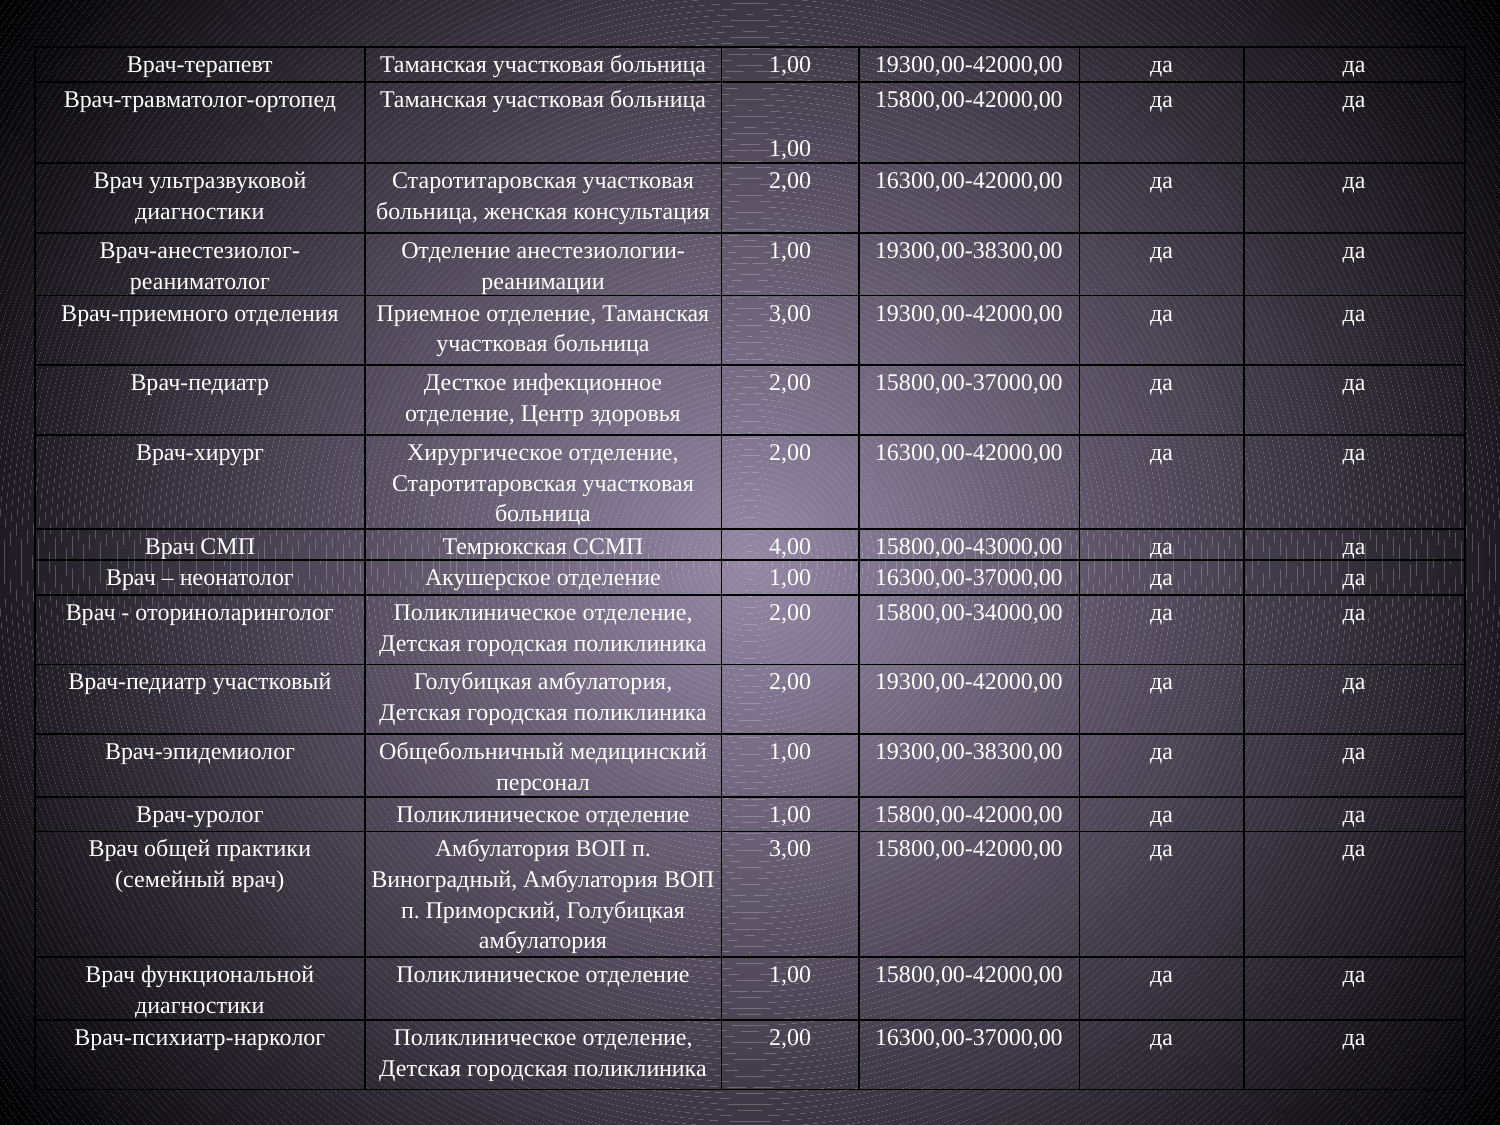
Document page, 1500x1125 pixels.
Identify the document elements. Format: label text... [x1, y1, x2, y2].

table_cell 16300,00-42000,00 [860, 436, 1079, 528]
table_cell да [1080, 366, 1243, 434]
table_cell 15800,00-42000,00 [860, 798, 1079, 831]
table_cell 1,00 [722, 234, 858, 295]
table_cell 16300,00-37000,00 [860, 561, 1079, 594]
table_cell 19300,00-42000,00 [860, 665, 1079, 733]
table_cell да [1245, 561, 1464, 594]
table_header 19300,00-42000,00 [860, 48, 1079, 81]
table_cell Темрюкская ССМП [366, 530, 721, 559]
table_cell да [1080, 296, 1243, 364]
table_cell 15800,00-34000,00 [860, 596, 1079, 664]
table_cell 1,00 [722, 735, 858, 796]
table_cell да [1080, 83, 1243, 162]
table_cell Поликлиническое отделение [366, 798, 721, 831]
table_cell Врач-эпидемиолог [36, 735, 364, 796]
table_cell 3,00 [722, 296, 858, 364]
table_cell 15800,00-42000,00 [860, 832, 1079, 956]
table_cell да [1245, 530, 1464, 559]
table_cell Врач-педиатр участковый [36, 665, 364, 733]
table_cell да [1245, 958, 1464, 1019]
table_cell 4,00 [722, 530, 858, 559]
table_cell да [1080, 234, 1243, 295]
table_cell Поликлиническое отделение, Детская городская поликлиника [366, 1021, 721, 1089]
table_cell да [1080, 735, 1243, 796]
table_cell Старотитаровская участковая больница, женская консультация [366, 164, 721, 232]
table_cell да [1080, 1021, 1243, 1089]
table_cell Врач-уролог [36, 798, 364, 831]
table_cell да [1245, 832, 1464, 956]
table_cell 19300,00-38300,00 [860, 735, 1079, 796]
table_cell 1,00 [722, 561, 858, 594]
table_cell 15800,00-43000,00 [860, 530, 1079, 559]
table_cell да [1080, 164, 1243, 232]
table_cell Врач-анестезиолог-реаниматолог [36, 234, 364, 295]
table_header Врач-терапевт [36, 48, 364, 81]
table_cell да [1245, 83, 1464, 162]
table_cell да [1245, 234, 1464, 295]
table_cell Врач-педиатр [36, 366, 364, 434]
table_cell 19300,00-38300,00 [860, 234, 1079, 295]
table_header 1,00 [722, 48, 858, 81]
table_cell Отделение анестезиологии-реанимации [366, 234, 721, 295]
table_cell да [1080, 832, 1243, 956]
table_header да [1080, 48, 1243, 81]
table_cell 2,00 [722, 436, 858, 528]
table_cell Врач функциональной диагностики [36, 958, 364, 1019]
table_cell 2,00 [722, 366, 858, 434]
table_cell да [1245, 436, 1464, 528]
table_cell Поликлиническое отделение, Детская городская поликлиника [366, 596, 721, 664]
table_cell да [1080, 530, 1243, 559]
table_cell Врач общей практики (семейный врач) [36, 832, 364, 956]
table_cell Врач СМП [36, 530, 364, 559]
table_cell да [1245, 1021, 1464, 1089]
table_cell да [1245, 164, 1464, 232]
table_cell да [1245, 366, 1464, 434]
table_cell да [1080, 561, 1243, 594]
table_cell 15800,00-42000,00 [860, 958, 1079, 1019]
table_cell Голубицкая амбулатория, Детская городская поликлиника [366, 665, 721, 733]
table_cell 15800,00-37000,00 [860, 366, 1079, 434]
table_cell Акушерское отделение [366, 561, 721, 594]
table_cell да [1080, 596, 1243, 664]
table_cell Врач-психиатр-нарколог [36, 1021, 364, 1089]
table_cell Врач-травматолог-ортопед [36, 83, 364, 162]
table_cell да [1080, 436, 1243, 528]
table_cell 2,00 [722, 164, 858, 232]
table_cell Врач – неонатолог [36, 561, 364, 594]
table_header Таманская участковая больница [366, 48, 721, 81]
table_cell да [1080, 798, 1243, 831]
table_cell да [1245, 798, 1464, 831]
table_cell Врач-приемного отделения [36, 296, 364, 364]
table_cell 1,00 [722, 83, 858, 162]
table_cell Таманская участковая больница [366, 83, 721, 162]
table_cell 2,00 [722, 665, 858, 733]
table_cell Амбулатория ВОП п. Виноградный, Амбулатория ВОП п. Приморский, Голубицкая амбулатория [366, 832, 721, 956]
table_cell Общебольничный медицинский персонал [366, 735, 721, 796]
table_cell да [1245, 596, 1464, 664]
table_cell 1,00 [722, 798, 858, 831]
table_cell Хирургическое отделение, Старотитаровская участковая больница [366, 436, 721, 528]
table_cell 19300,00-42000,00 [860, 296, 1079, 364]
table_cell да [1245, 735, 1464, 796]
table_cell 16300,00-42000,00 [860, 164, 1079, 232]
table_cell Врач-хирург [36, 436, 364, 528]
table_cell 2,00 [722, 1021, 858, 1089]
table_cell да [1245, 665, 1464, 733]
table_cell Приемное отделение, Таманская участковая больница [366, 296, 721, 364]
table_cell да [1080, 958, 1243, 1019]
table_cell 15800,00-42000,00 [860, 83, 1079, 162]
table_cell да [1080, 665, 1243, 733]
table_cell Врач ультразвуковой диагностики [36, 164, 364, 232]
table_cell 2,00 [722, 596, 858, 664]
table_cell Десткое инфекционное отделение, Центр здоровья [366, 366, 721, 434]
table_cell Врач - оториноларинголог [36, 596, 364, 664]
table_cell да [1245, 296, 1464, 364]
table_cell Поликлиническое отделение [366, 958, 721, 1019]
table_cell 3,00 [722, 832, 858, 956]
table_header да [1245, 48, 1464, 81]
table_cell 1,00 [722, 958, 858, 1019]
table_cell 16300,00-37000,00 [860, 1021, 1079, 1089]
